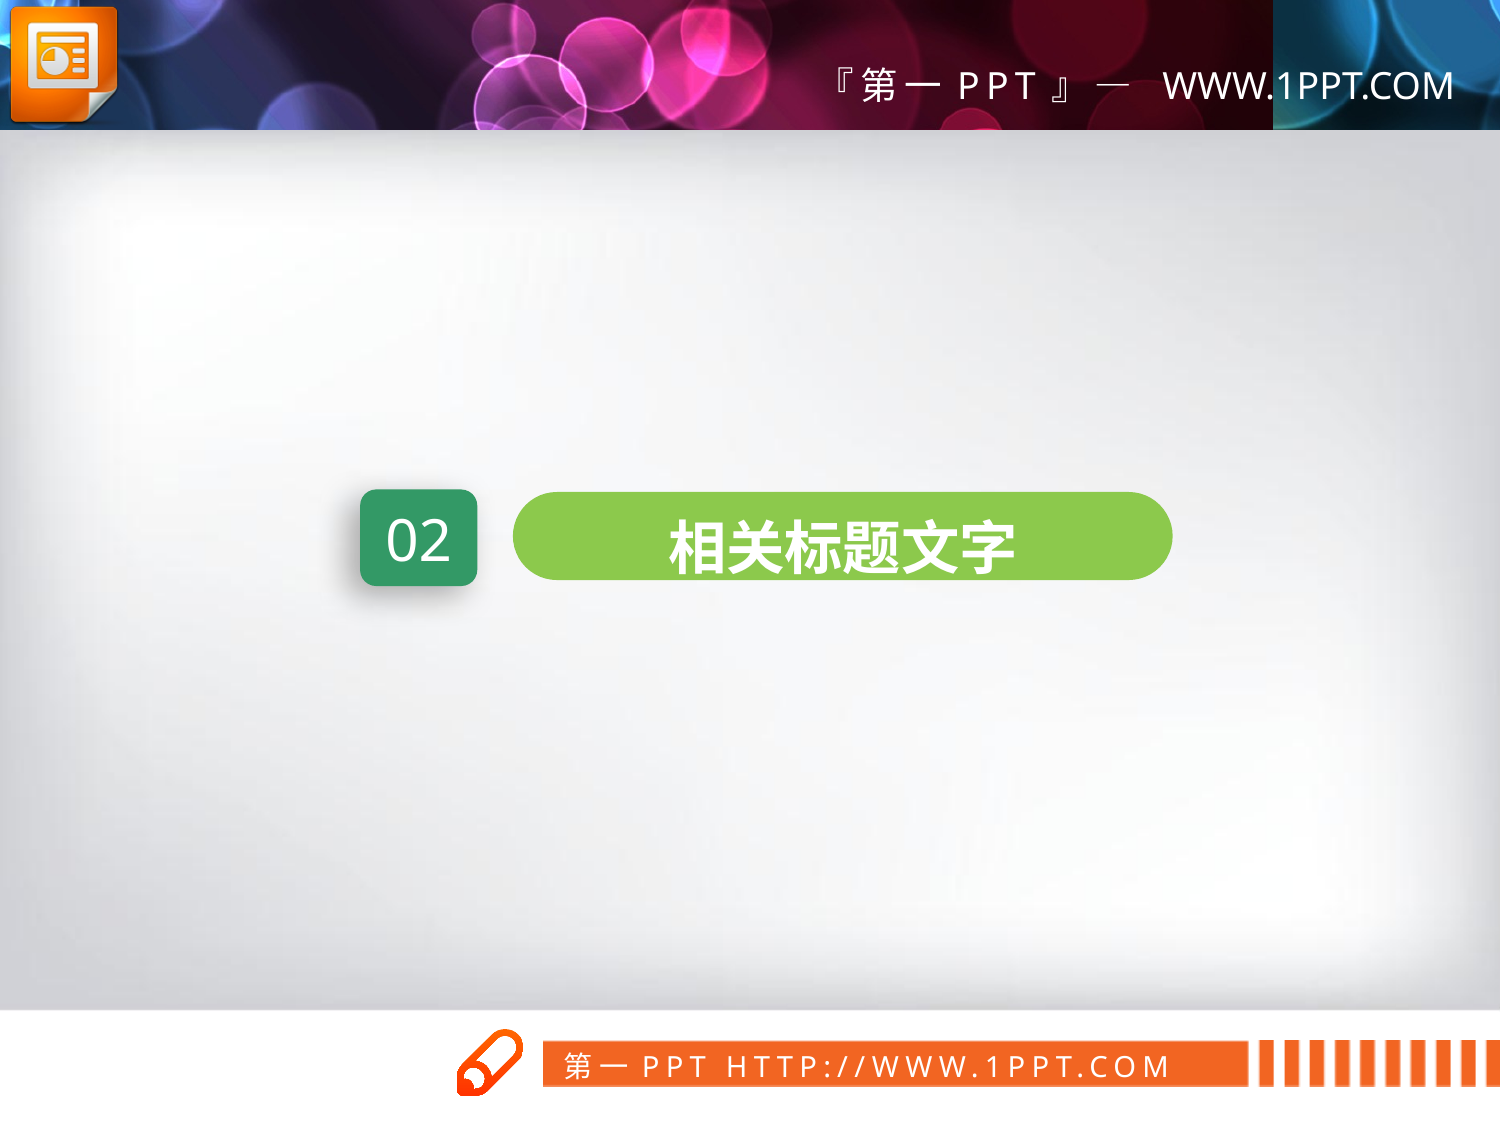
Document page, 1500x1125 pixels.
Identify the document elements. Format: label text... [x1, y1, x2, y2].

text_box 02 [360, 489, 478, 587]
text_box [1033, 491, 1173, 581]
picture [543, 1040, 1500, 1087]
text_box [512, 491, 653, 581]
picture [0, 0, 1500, 1012]
text_box 相关标题文字 [653, 489, 1033, 589]
